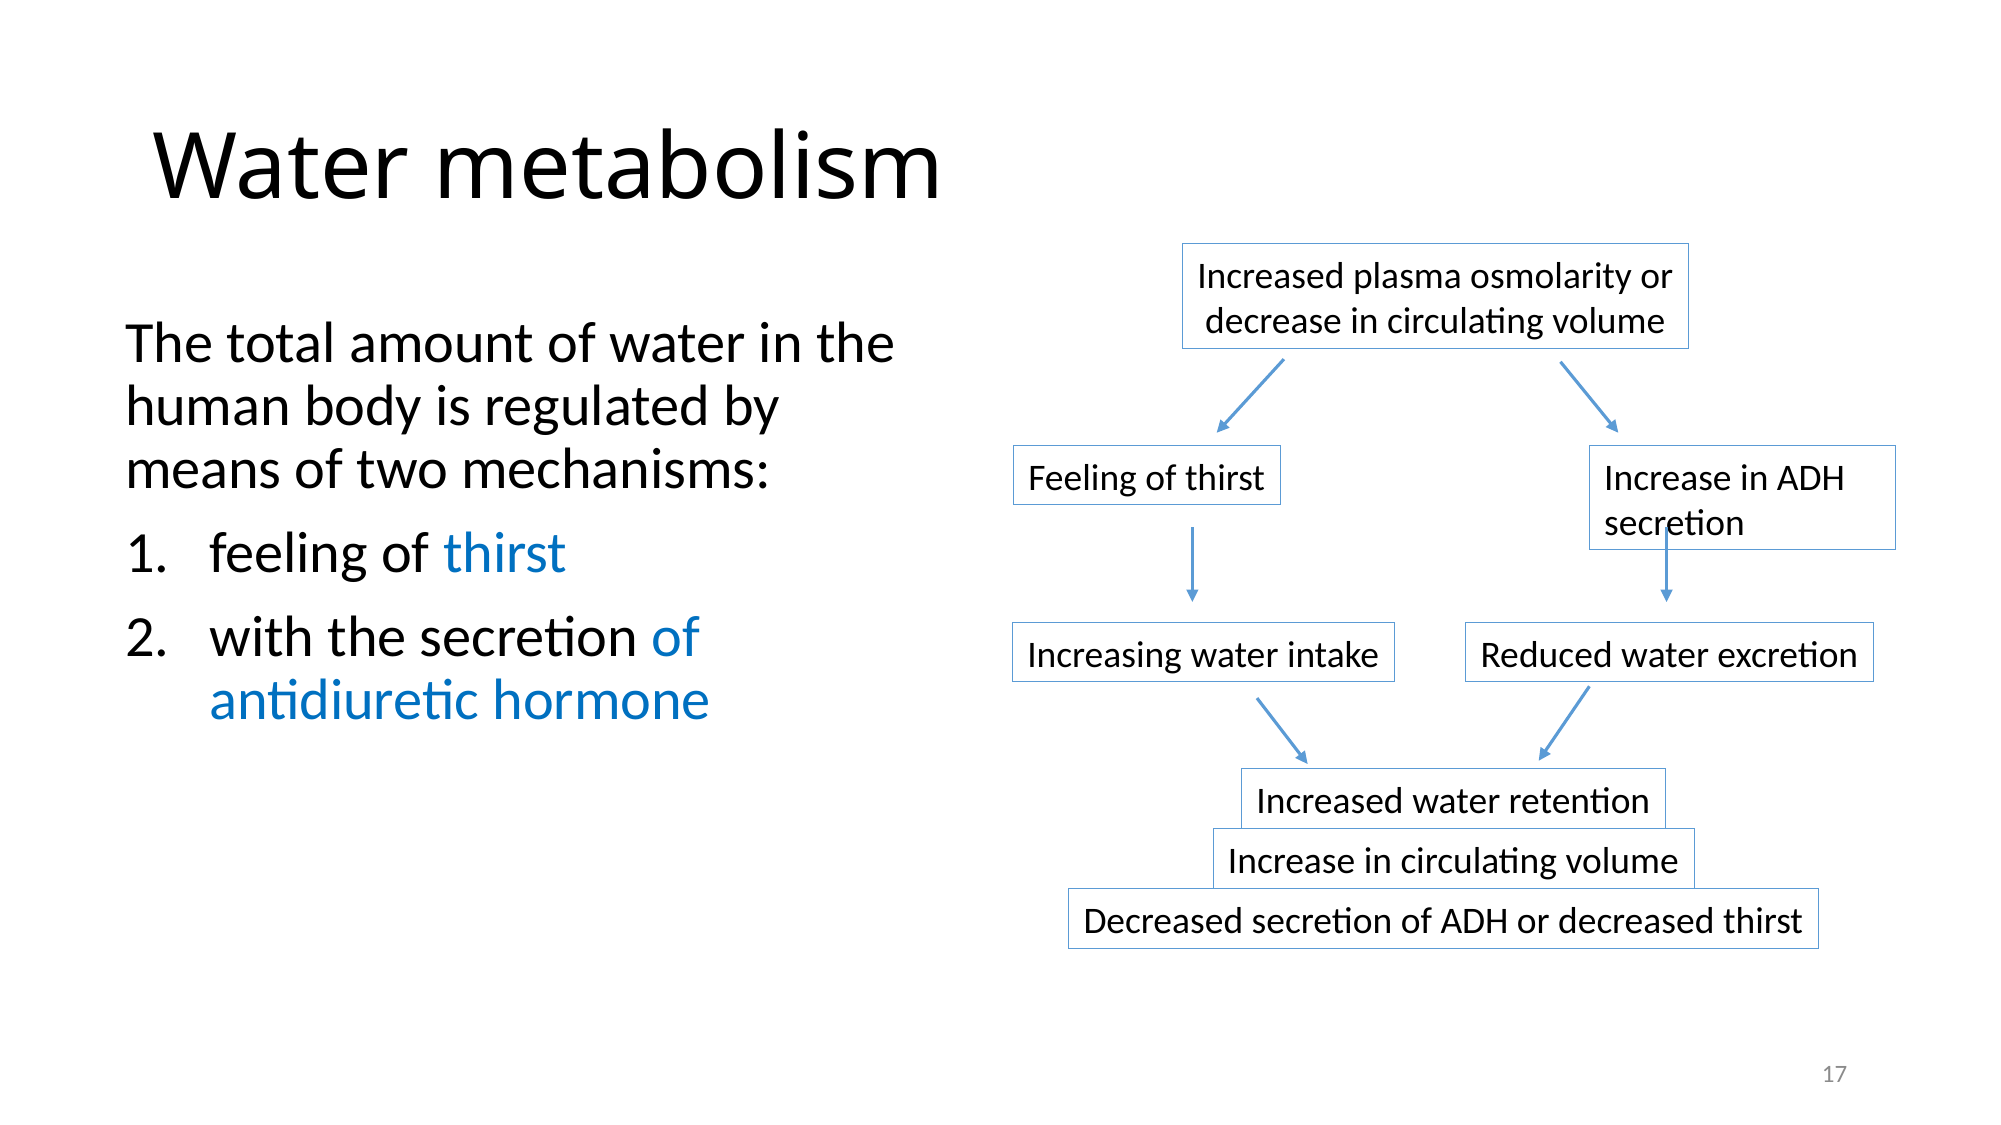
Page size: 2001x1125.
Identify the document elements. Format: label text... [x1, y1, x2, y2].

slide_number 17 [1412, 1042, 1863, 1103]
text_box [998, 243, 1896, 950]
title Water metabolism [137, 59, 1863, 278]
list The total amount of water in the human body is regulated by means of two mechanisms: feeling of thirst with the secretion of antidiuretic hormone [109, 305, 957, 1019]
